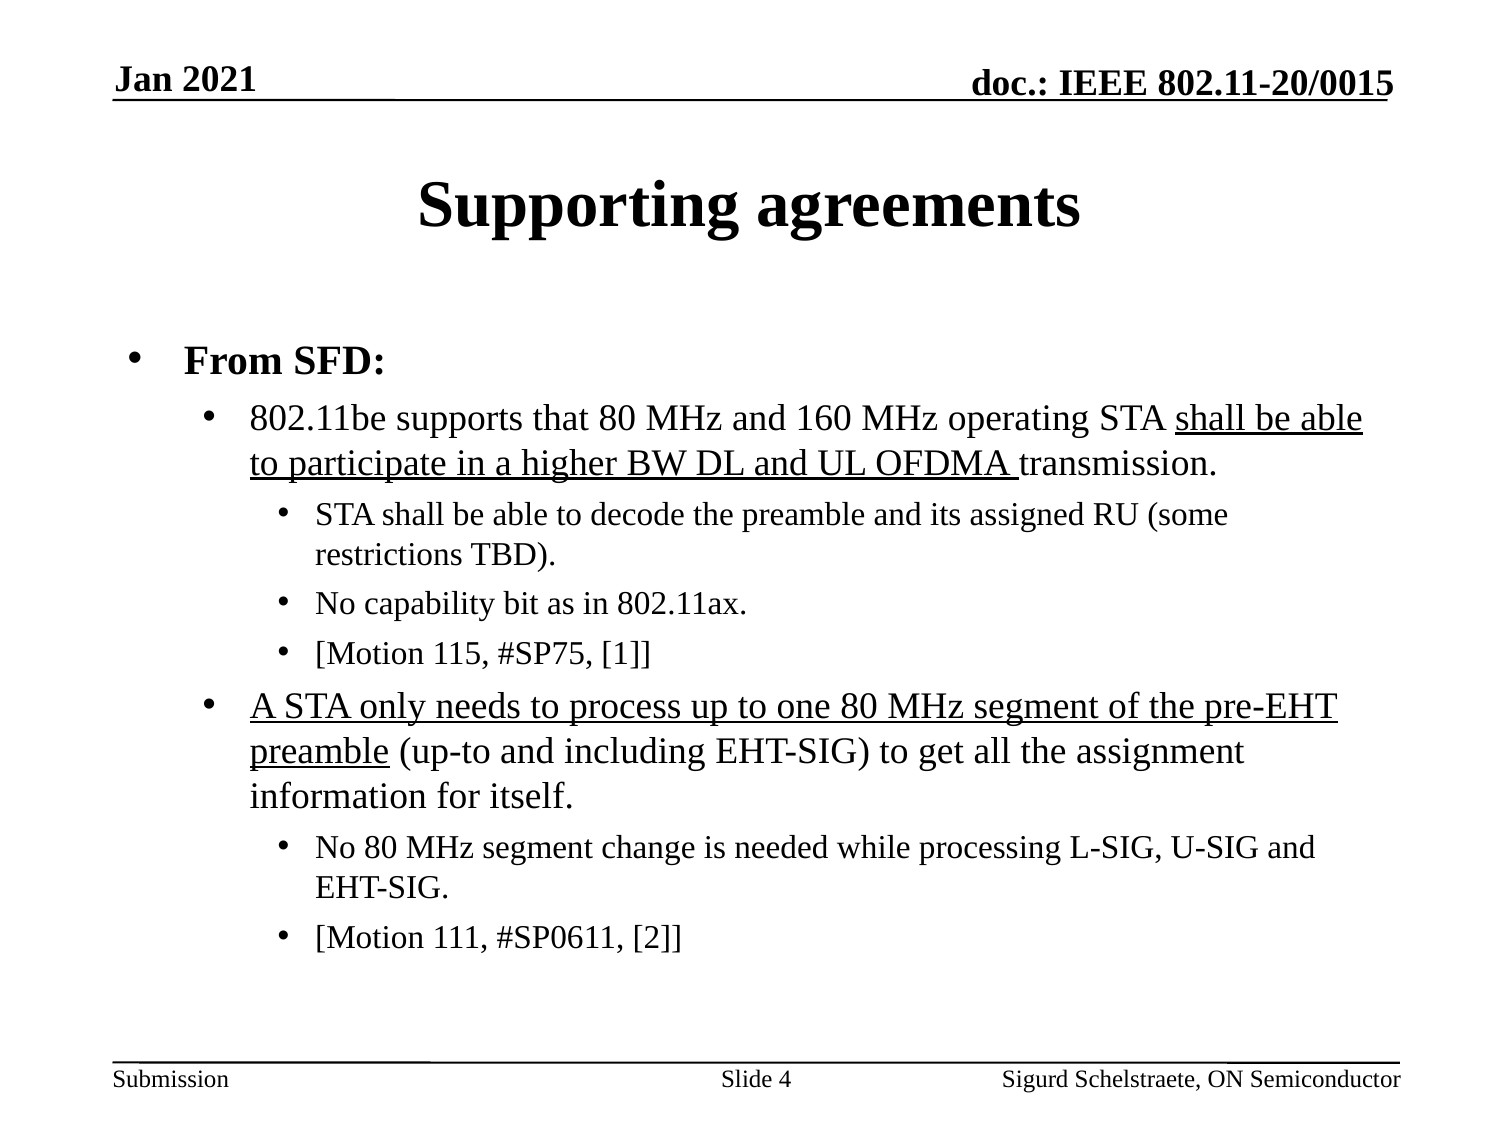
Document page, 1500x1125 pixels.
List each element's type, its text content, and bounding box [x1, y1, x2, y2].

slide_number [114, 54, 423, 100]
footer Sigurd Schelstraete, ON Semiconductor [902, 1061, 1402, 1093]
slide_number Slide 4 [712, 1061, 800, 1123]
title Supporting agreements [112, 112, 1388, 288]
list From SFD: 802.11be supports that 80 MHz and 160 MHz operating STA shall be able to participate in a higher BW DL and UL OFDMA transmission. STA shall be able to decode the preamble and its assigned RU (some restrictions TBD). No capability bit as in 802.11ax. [Motion 115, #SP75, [1]] A STA only needs to process up to one 80 MHz segment of the pre-EHT preamble (up-to and including EHT-SIG) to get all the assignment information for itself. No 80 MHz segment change is needed while processing L-SIG, U-SIG and EHT-SIG. [Motion 111, #SP0611, [2]] [112, 324, 1388, 1000]
